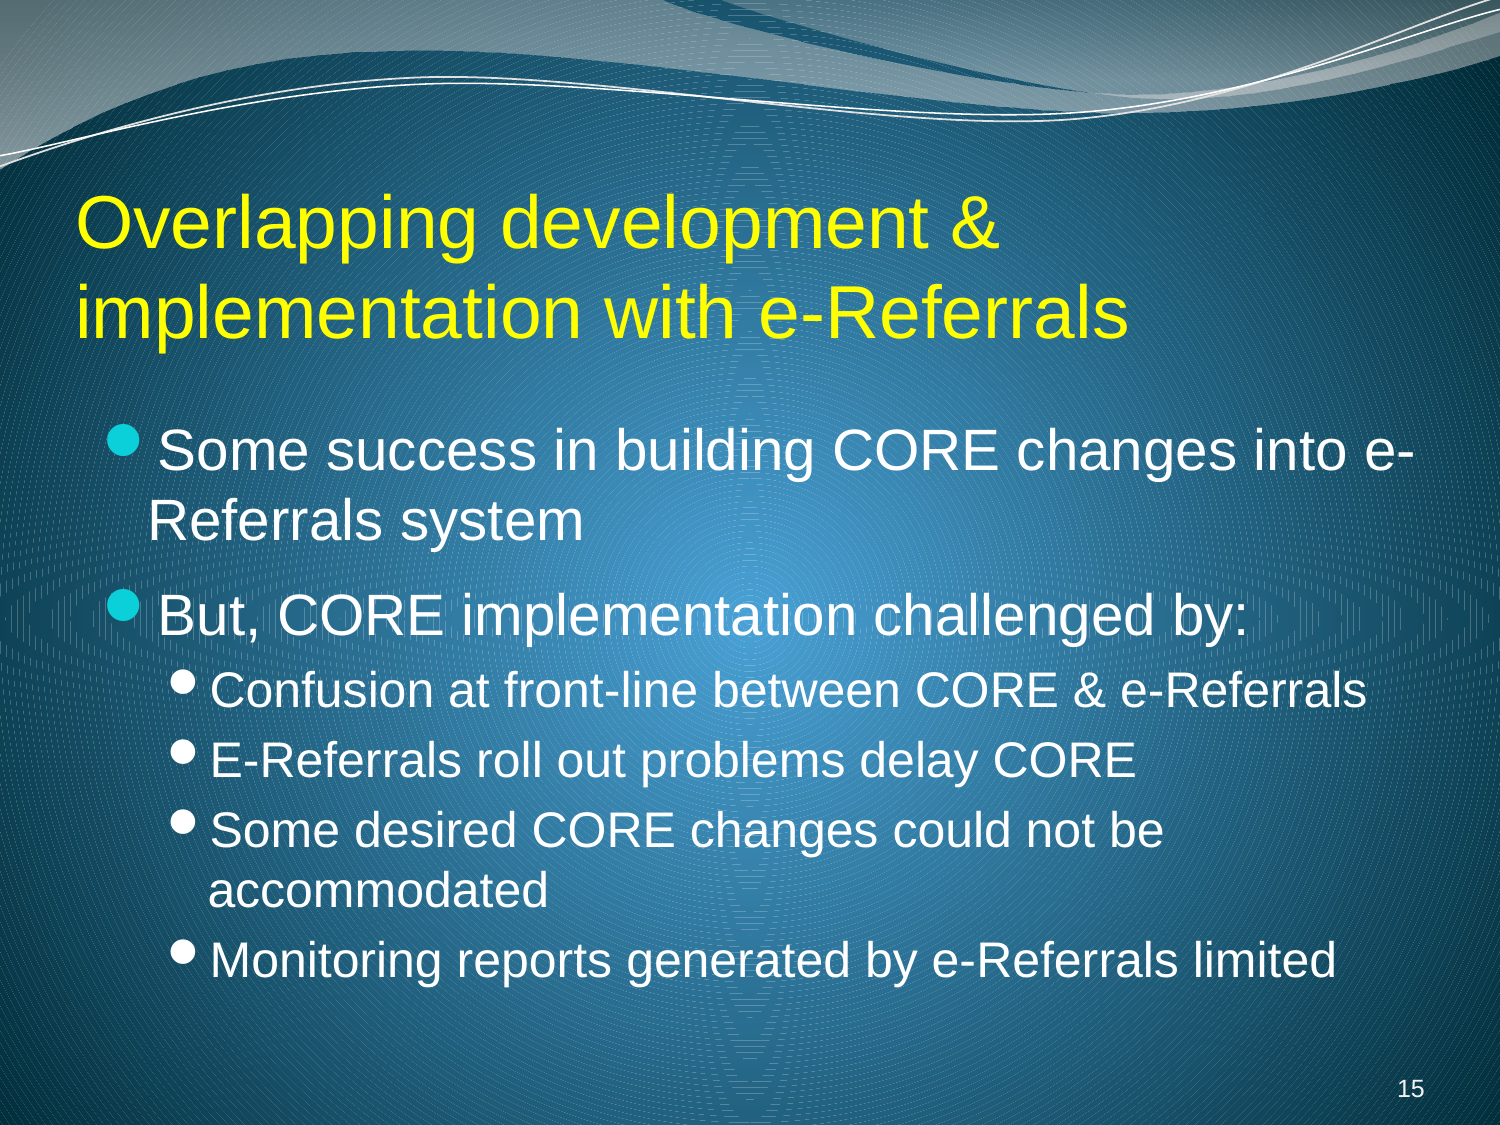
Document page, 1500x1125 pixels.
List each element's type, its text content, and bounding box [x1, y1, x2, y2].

slide_number 15 [1299, 1042, 1425, 1103]
title Overlapping development & implementation with e-Referrals [74, 249, 1426, 354]
list Some success in building CORE changes into e-Referrals system But, CORE implementation challenged by: Confusion at front-line between CORE & e-Referrals E-Referrals roll out problems delay CORE Some desired CORE changes could not be accommodated Monitoring reports generated by e-Referrals limited [87, 404, 1438, 1125]
